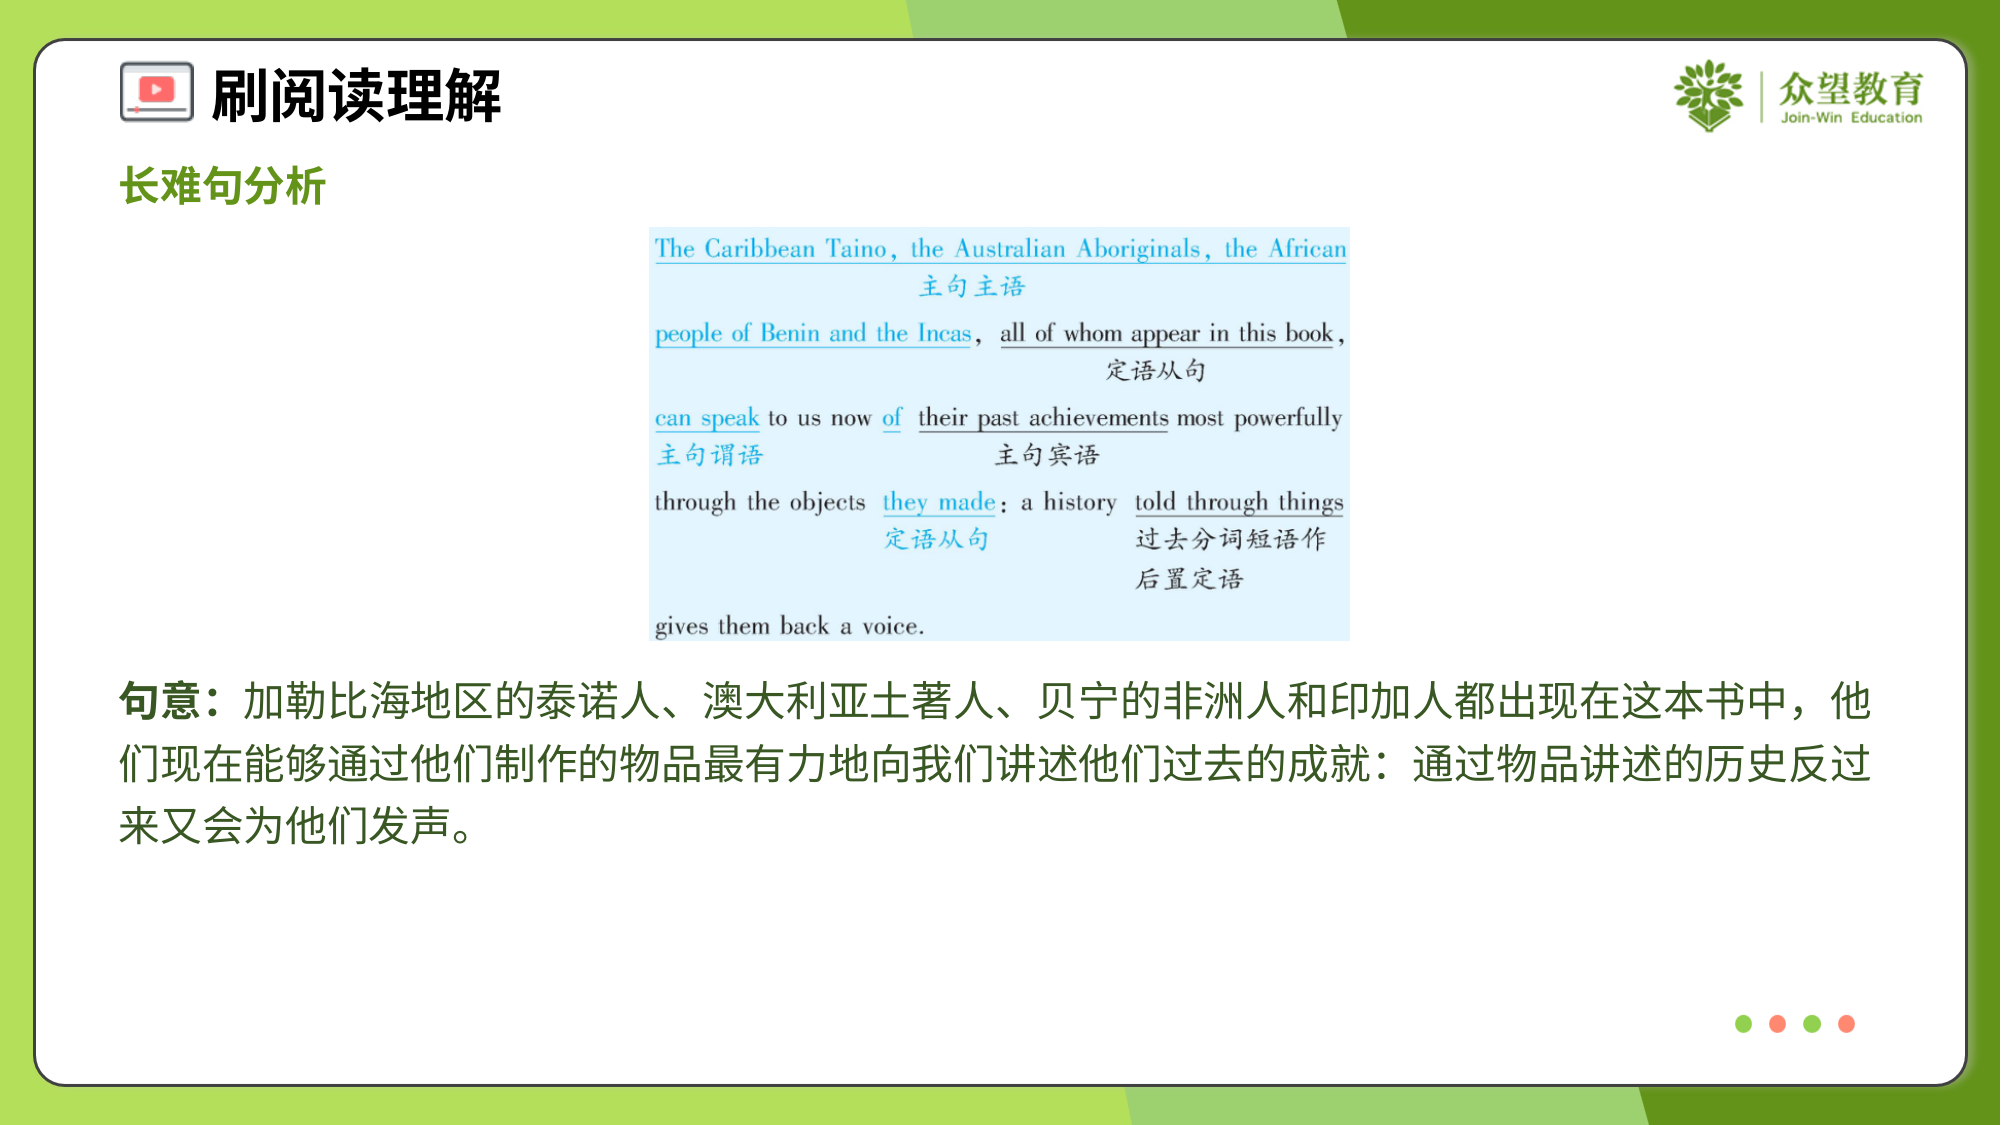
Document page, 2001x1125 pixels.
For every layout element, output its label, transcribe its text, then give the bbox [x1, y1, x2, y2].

text_box 长难句分析 [118, 147, 1883, 206]
picture [0, 0, 2000, 1125]
text_box 句意：加勒比海地区的泰诺人、澳大利亚土著人、贝宁的非洲人和印加人都出现在这本书中，他们现在能够通过他们制作的物品最有力地向我们讲述他们过去的成就：通过物品讲述的历史反过来又会为他们发声。 [118, 662, 1883, 846]
